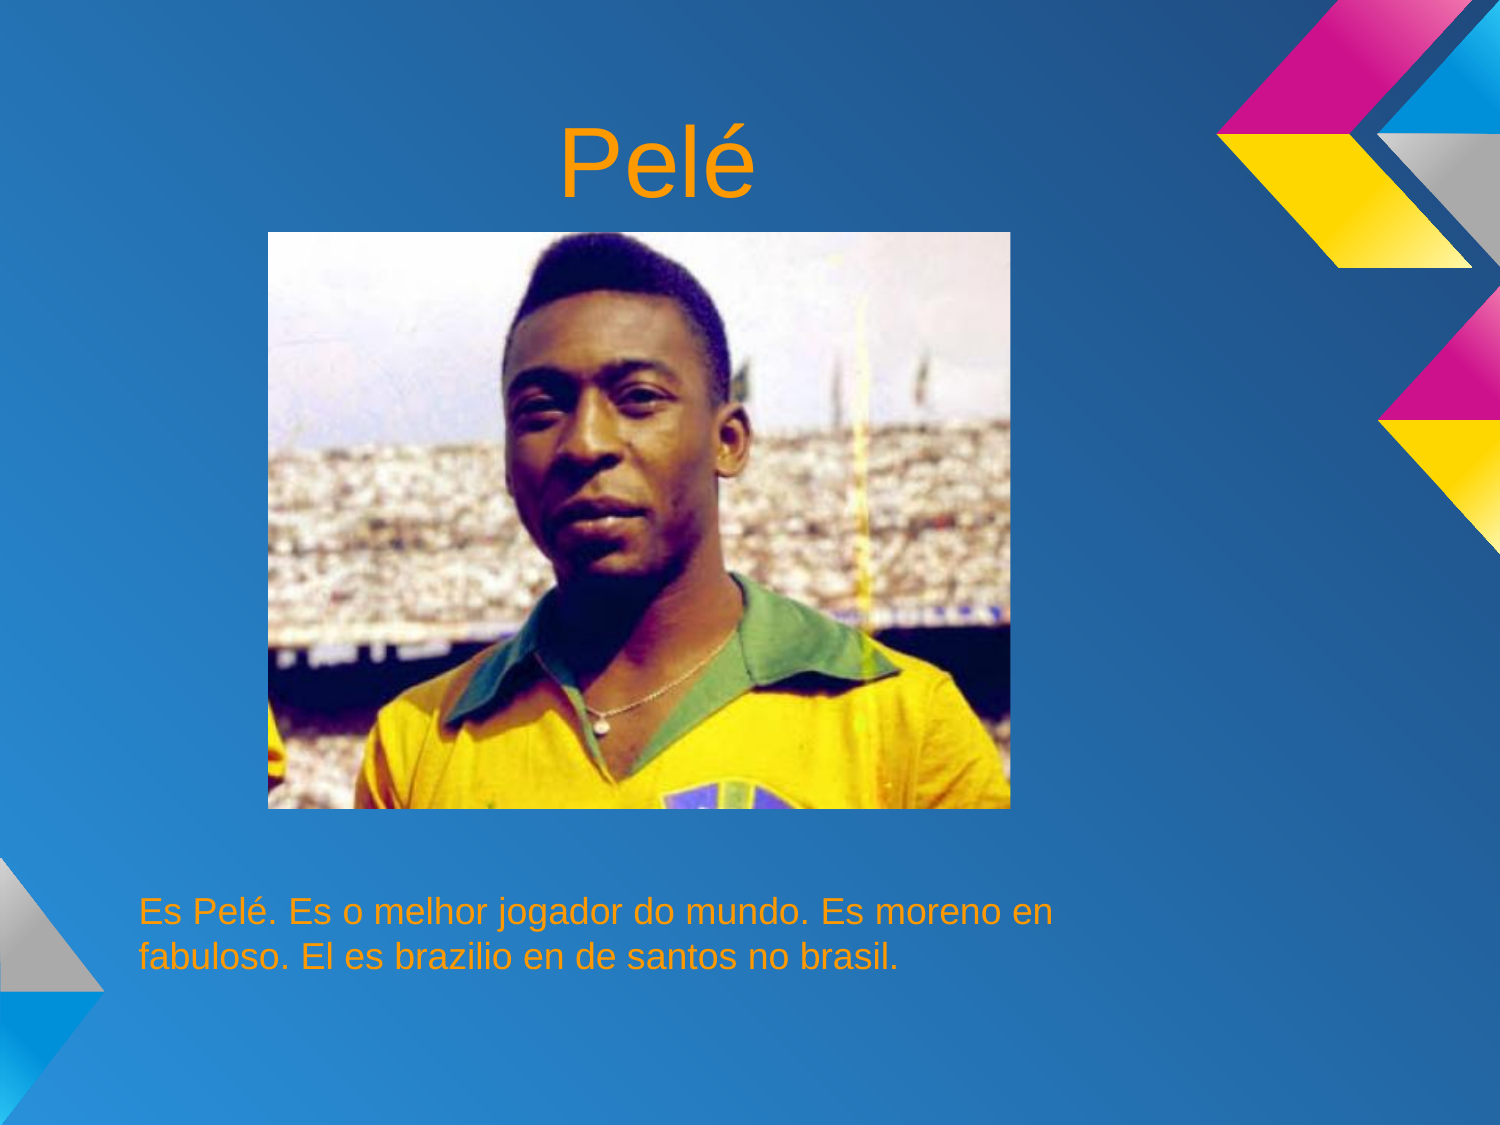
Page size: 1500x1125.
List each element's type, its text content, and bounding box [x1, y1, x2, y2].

text_box [268, 232, 1011, 810]
text_box Es Pelé. Es o melhor jogador do mundo. Es moreno en fabuloso. El es brazilio en de santos no brasil. [123, 871, 1155, 1049]
title Pelé [75, 45, 1204, 233]
